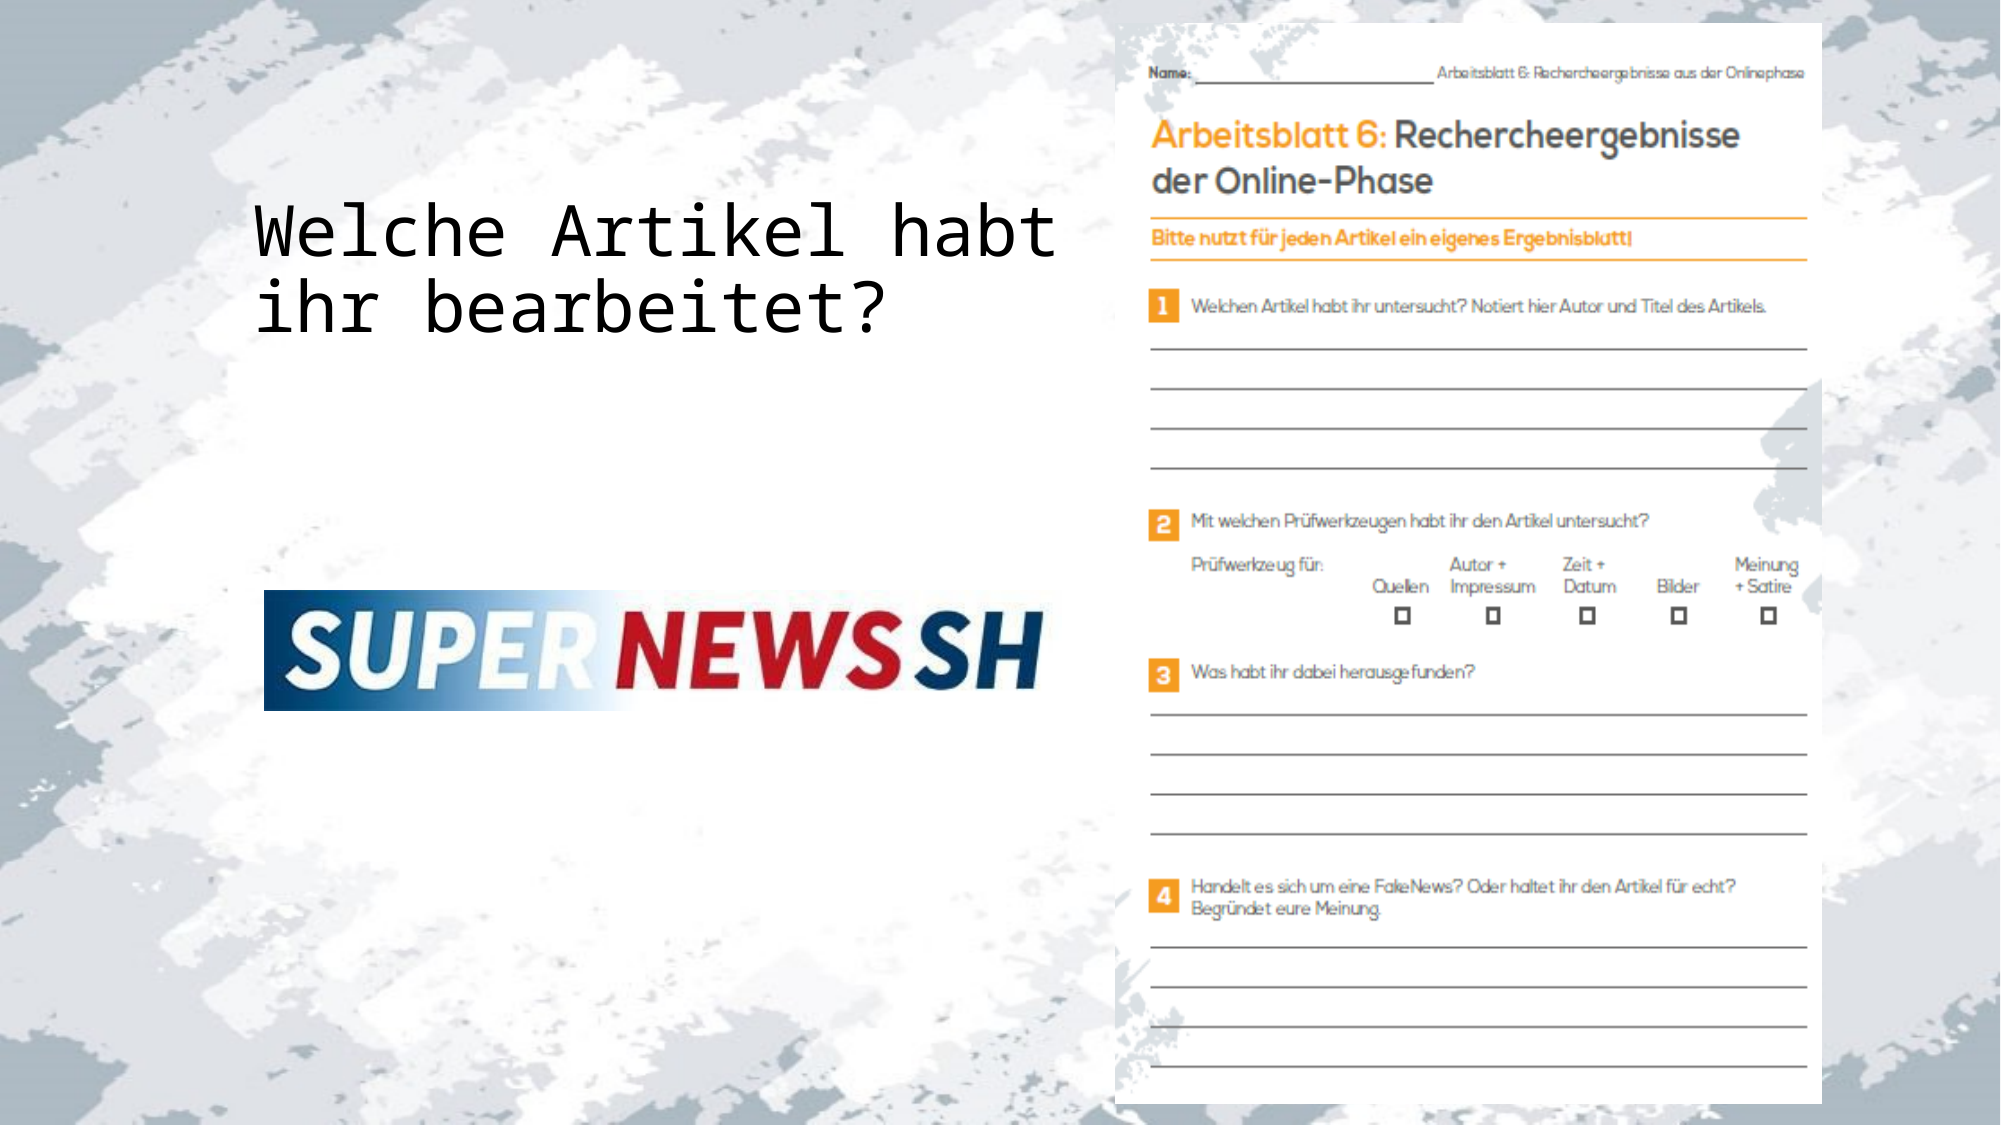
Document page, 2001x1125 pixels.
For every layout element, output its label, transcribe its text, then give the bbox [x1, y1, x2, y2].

picture [0, 0, 2001, 1125]
text_box [244, 188, 1115, 309]
title Welche Artikel habt ihr bearbeitet? [238, 140, 1110, 379]
